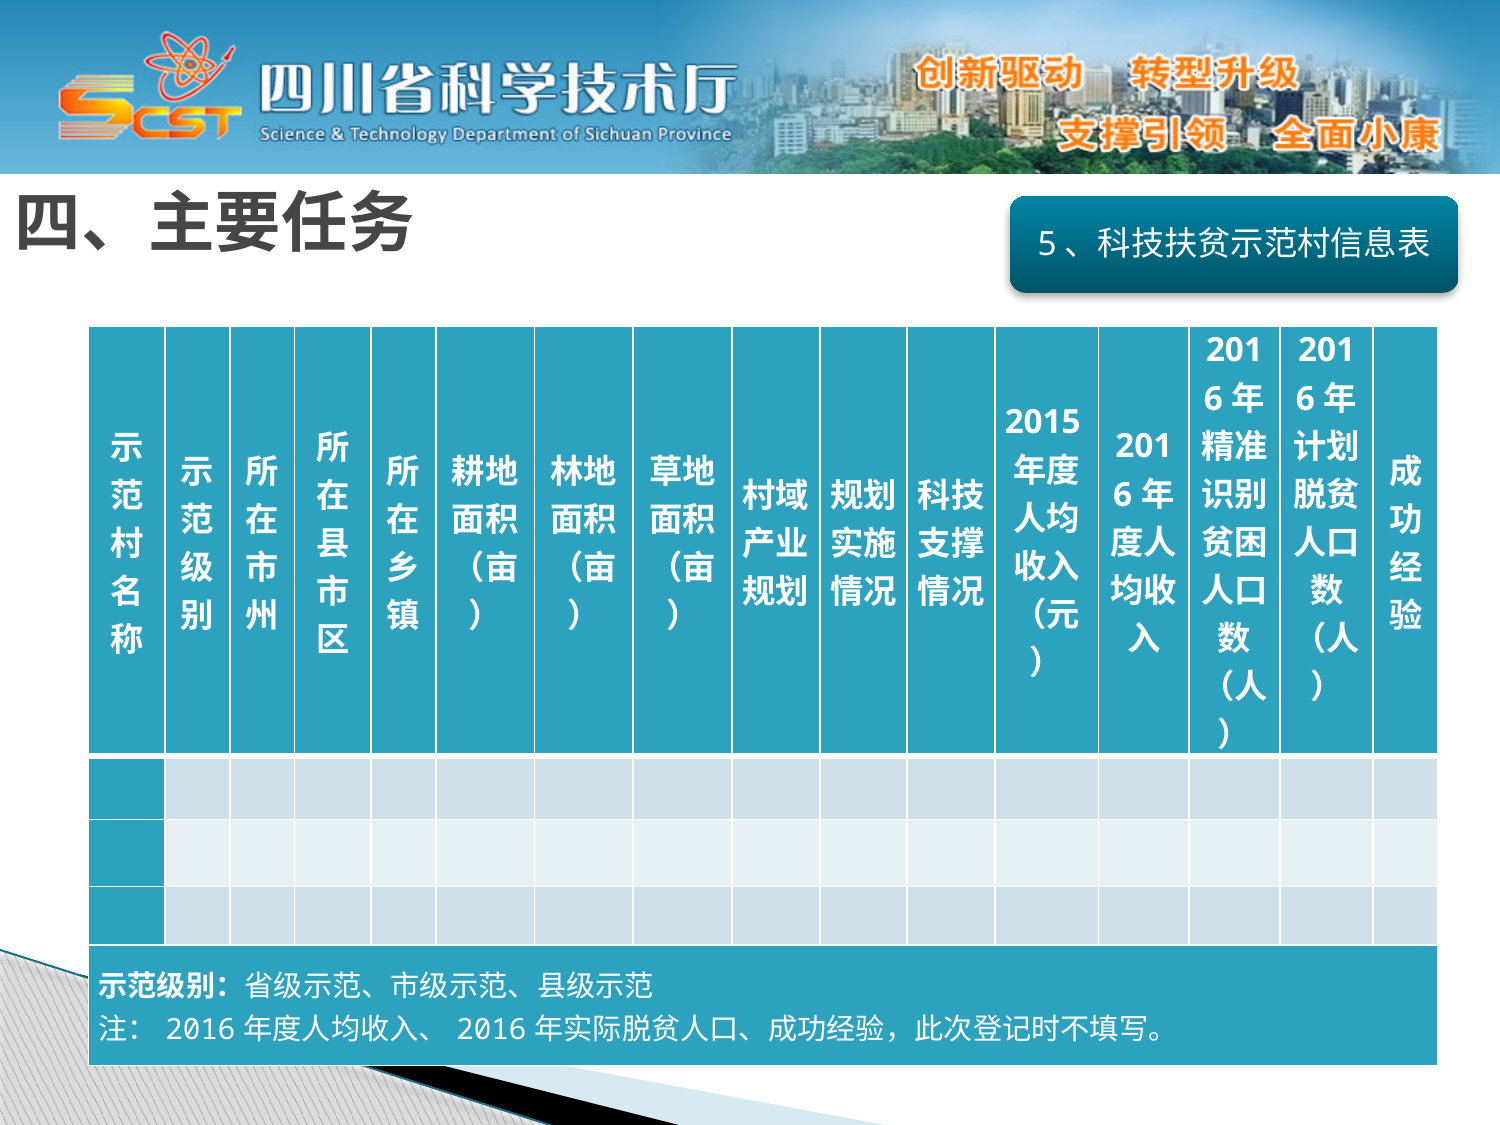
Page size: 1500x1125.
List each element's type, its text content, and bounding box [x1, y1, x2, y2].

text_box 四、主要任务 [0, 172, 1500, 268]
table_cell [166, 759, 229, 819]
table_cell [535, 759, 632, 819]
table_cell [231, 887, 294, 944]
picture [0, 0, 1500, 172]
table_cell [89, 887, 164, 944]
table_header 2016年计划脱贫人口数（人） [1281, 327, 1372, 753]
table_cell [166, 820, 229, 886]
table_cell [166, 887, 229, 944]
table_cell [89, 820, 164, 886]
table_cell [634, 820, 731, 886]
table_cell [996, 820, 1098, 886]
table_header 2016年度人均收入 [1099, 327, 1188, 753]
table_cell [372, 759, 435, 819]
table_cell [1374, 820, 1437, 886]
table_cell [821, 887, 906, 944]
table_cell [908, 759, 994, 819]
table_cell [733, 759, 819, 819]
table_cell [437, 820, 534, 886]
table_header 成功经验 [1374, 327, 1437, 753]
table_header 2015年度人均收入（元） [996, 327, 1098, 753]
table_cell [295, 887, 370, 944]
table_header 示范级别 [166, 327, 229, 753]
table_cell [295, 820, 370, 886]
table_cell [535, 820, 632, 886]
table_cell [231, 820, 294, 886]
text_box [1009, 195, 1459, 294]
table_cell 示范级别：省级示范、市级示范、县级示范 注：2016年度人均收入、2016年实际脱贫人口、成功经验，此次登记时不填写。 [89, 946, 1437, 1065]
table_header 草地面积（亩） [634, 327, 731, 753]
table_cell [437, 759, 534, 819]
table_header 所在乡镇 [372, 327, 435, 753]
table_cell [372, 820, 435, 886]
table_cell [1190, 820, 1279, 886]
table_header 2016年精准识别贫困人口数（人） [1190, 327, 1279, 753]
table_cell [89, 759, 164, 819]
table_cell [1190, 759, 1279, 819]
table_cell [1099, 887, 1188, 944]
table_cell [733, 887, 819, 944]
table_cell [1374, 759, 1437, 819]
table_cell [1281, 820, 1372, 886]
table_cell [908, 820, 994, 886]
table_header 规划实施情况 [821, 327, 906, 753]
table_cell [821, 820, 906, 886]
table_cell [1281, 759, 1372, 819]
table_cell [231, 759, 294, 819]
table_cell [996, 887, 1098, 944]
table_cell [1099, 759, 1188, 819]
table_cell [295, 759, 370, 819]
table_cell [372, 887, 435, 944]
table_cell [733, 820, 819, 886]
table_header 科技支撑情况 [908, 327, 994, 753]
table_header 示范村名称 [89, 327, 164, 753]
table_header 林地面积（亩） [535, 327, 632, 753]
table_cell [437, 887, 534, 944]
table_cell [535, 887, 632, 944]
table_cell [1281, 887, 1372, 944]
table_cell [1374, 887, 1437, 944]
table_cell [634, 887, 731, 944]
table_cell [1099, 820, 1188, 886]
table_header 所在县市区 [295, 327, 370, 753]
table_cell [1190, 887, 1279, 944]
table_cell [634, 759, 731, 819]
table_cell [821, 759, 906, 819]
table_header 村域产业规划 [733, 327, 819, 753]
table_header 所在市州 [231, 327, 294, 753]
table_cell [908, 887, 994, 944]
table_cell [996, 759, 1098, 819]
table_header 耕地面积（亩） [437, 327, 534, 753]
